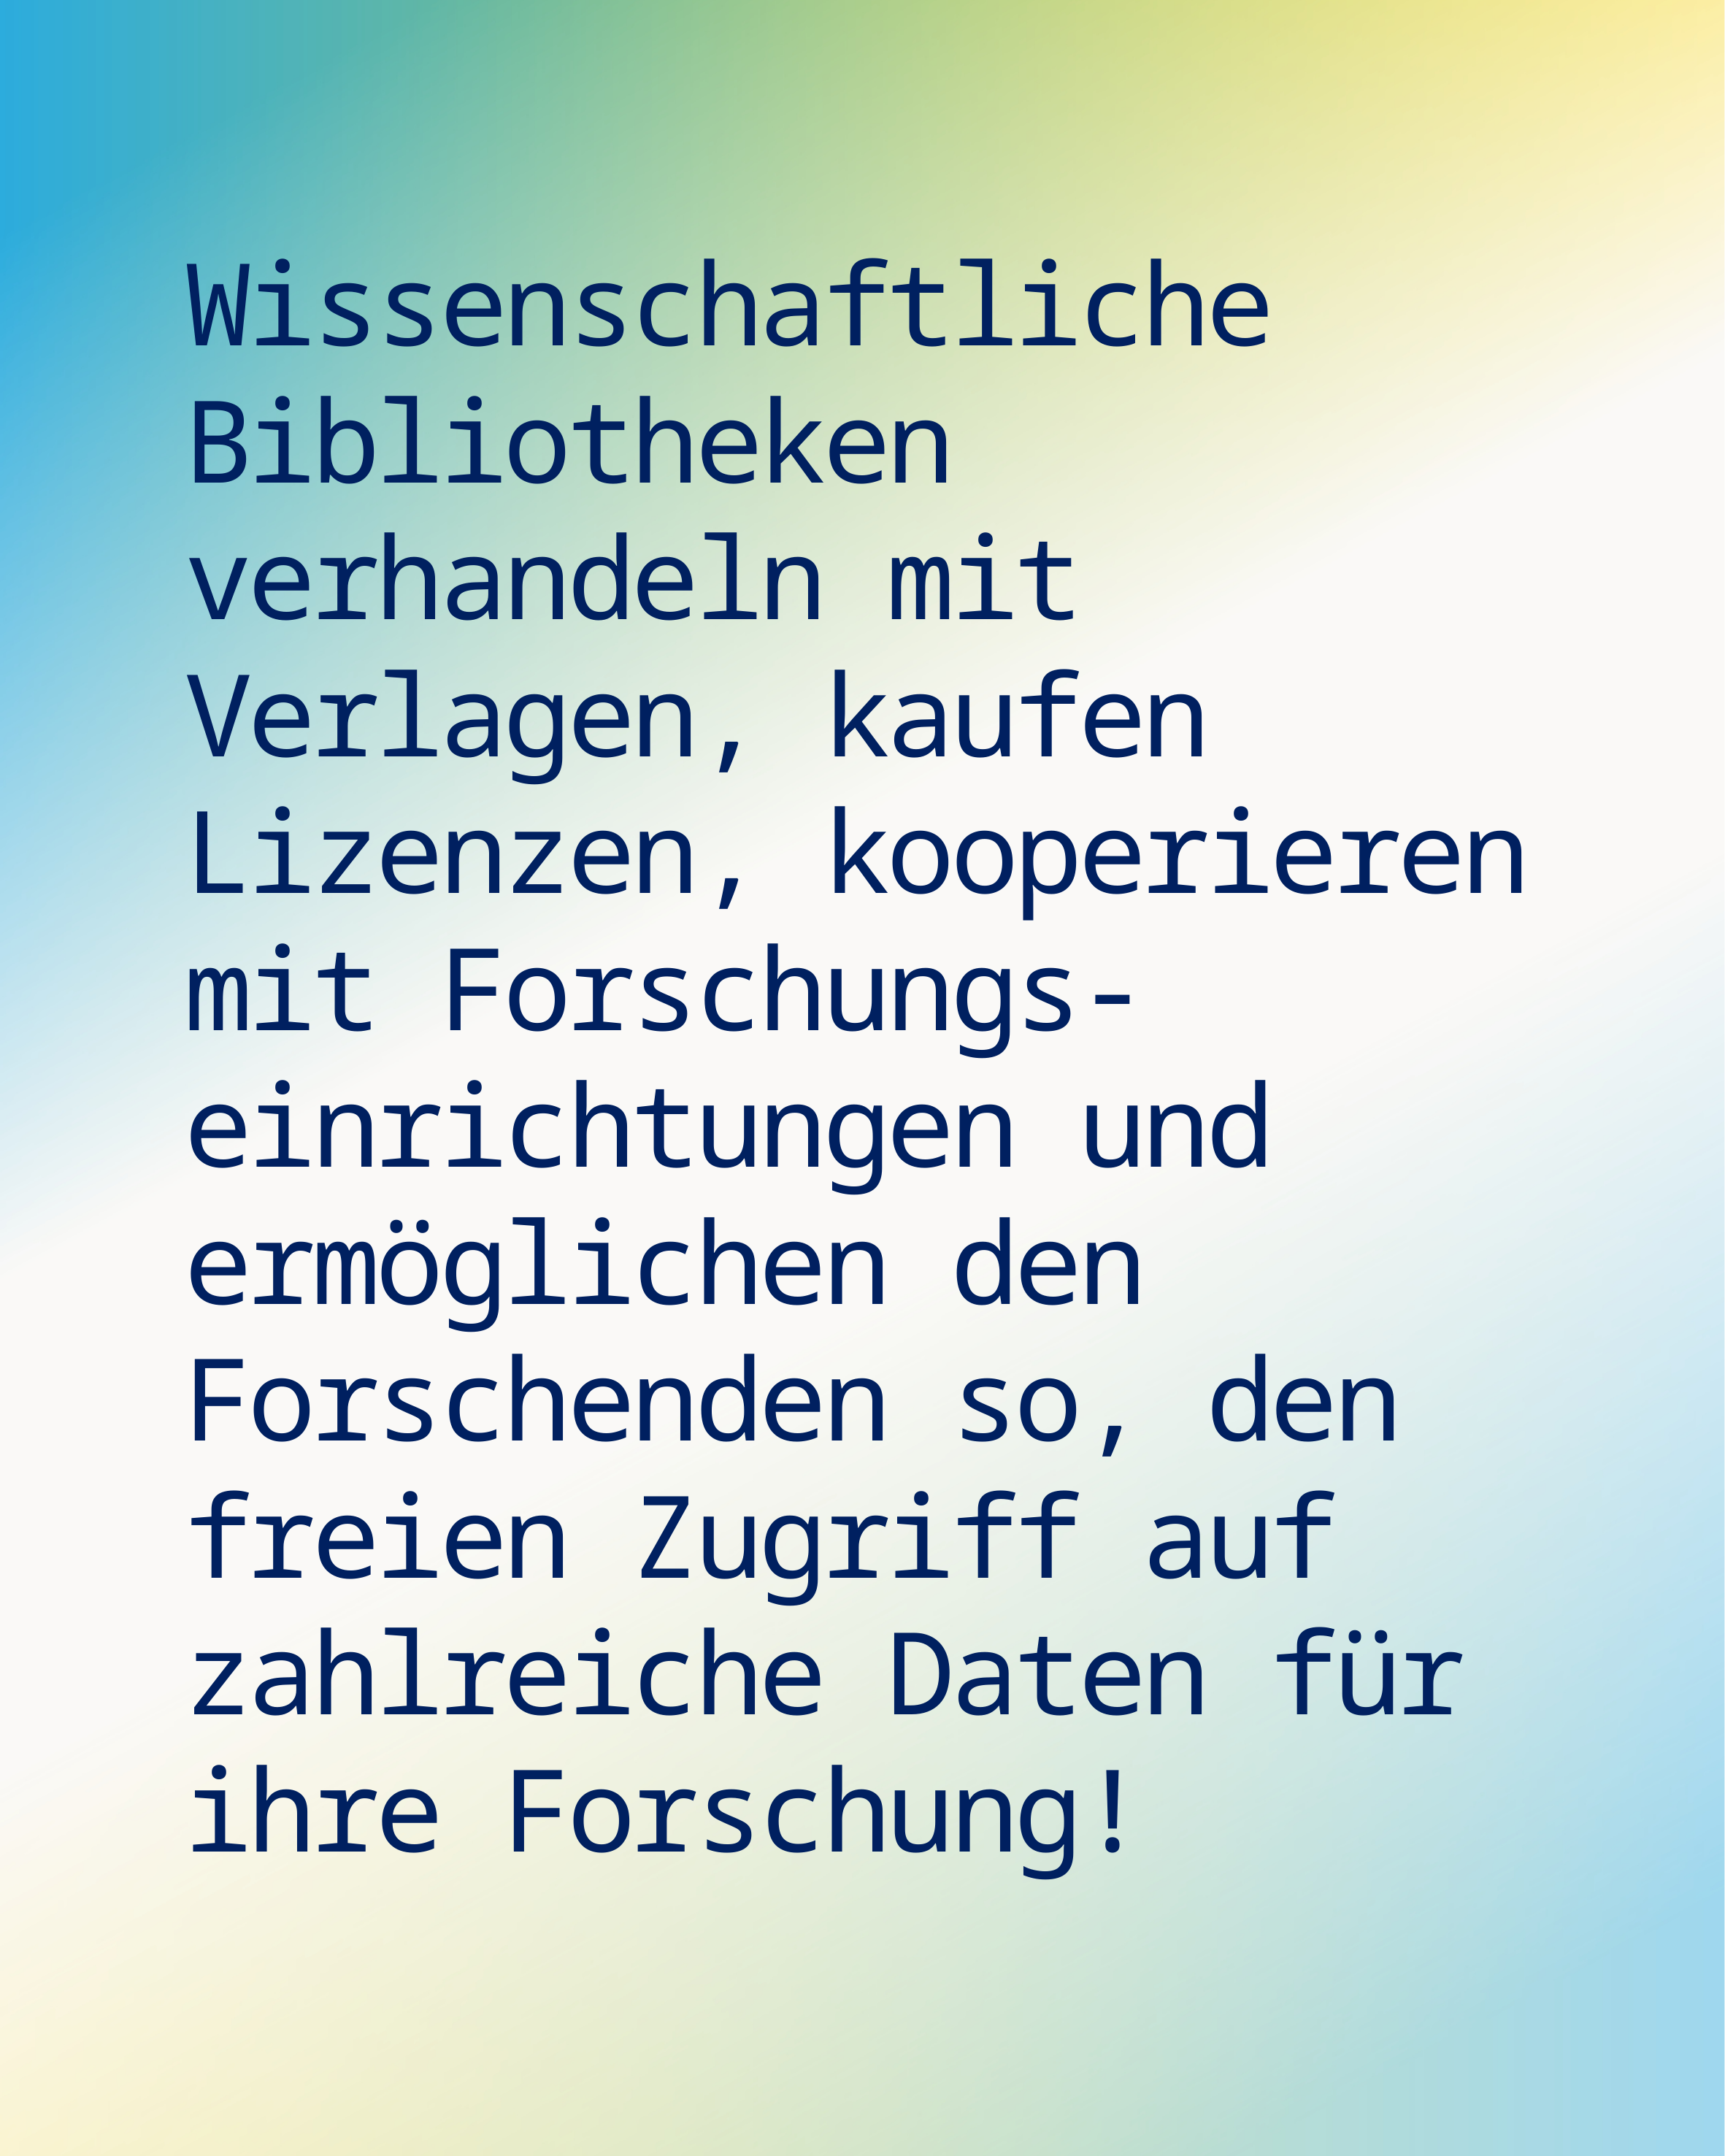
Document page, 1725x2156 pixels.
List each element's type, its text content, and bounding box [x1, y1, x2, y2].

picture [0, 0, 1725, 2156]
text_box Wissenschaftliche Bibliotheken verhandeln mit Verlagen, kaufen Lizenzen, kooperieren mit Forschungs-einrichtungen und ermöglichen den Forschenden so, den freien Zugriff auf zahlreiche Daten für ihre Forschung! [173, 226, 1631, 1881]
